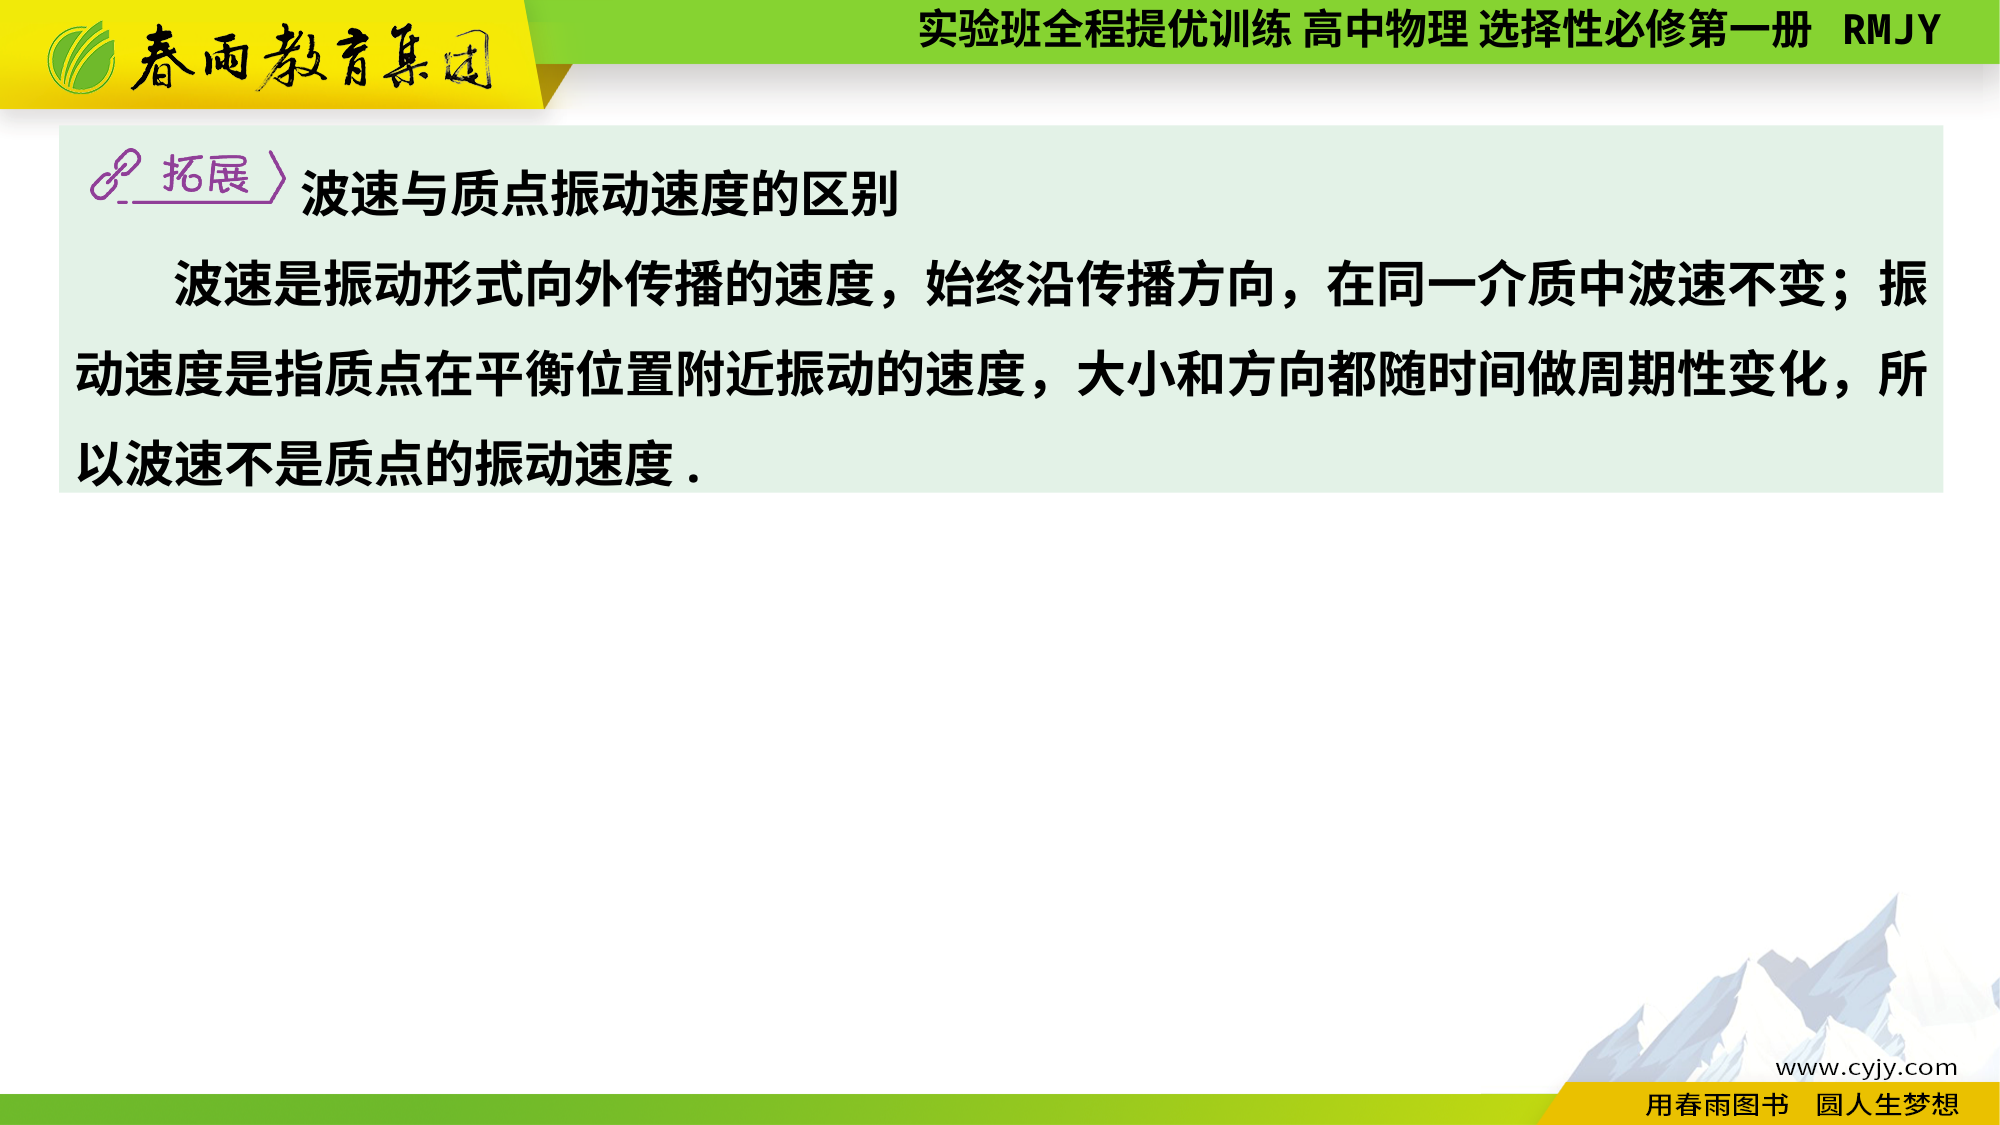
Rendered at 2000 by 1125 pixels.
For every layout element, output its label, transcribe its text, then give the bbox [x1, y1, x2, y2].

list 波速与质点振动速度的区别 波速是振动形式向外传播的速度，始终沿传播方向，在同一介质中波速不变；振动速度是指质点在平衡位置附近振动的速度，大小和方向都随时间做周期性变化，所以波速不是质点的振动速度. [59, 125, 1944, 493]
picture [0, 0, 2000, 1125]
